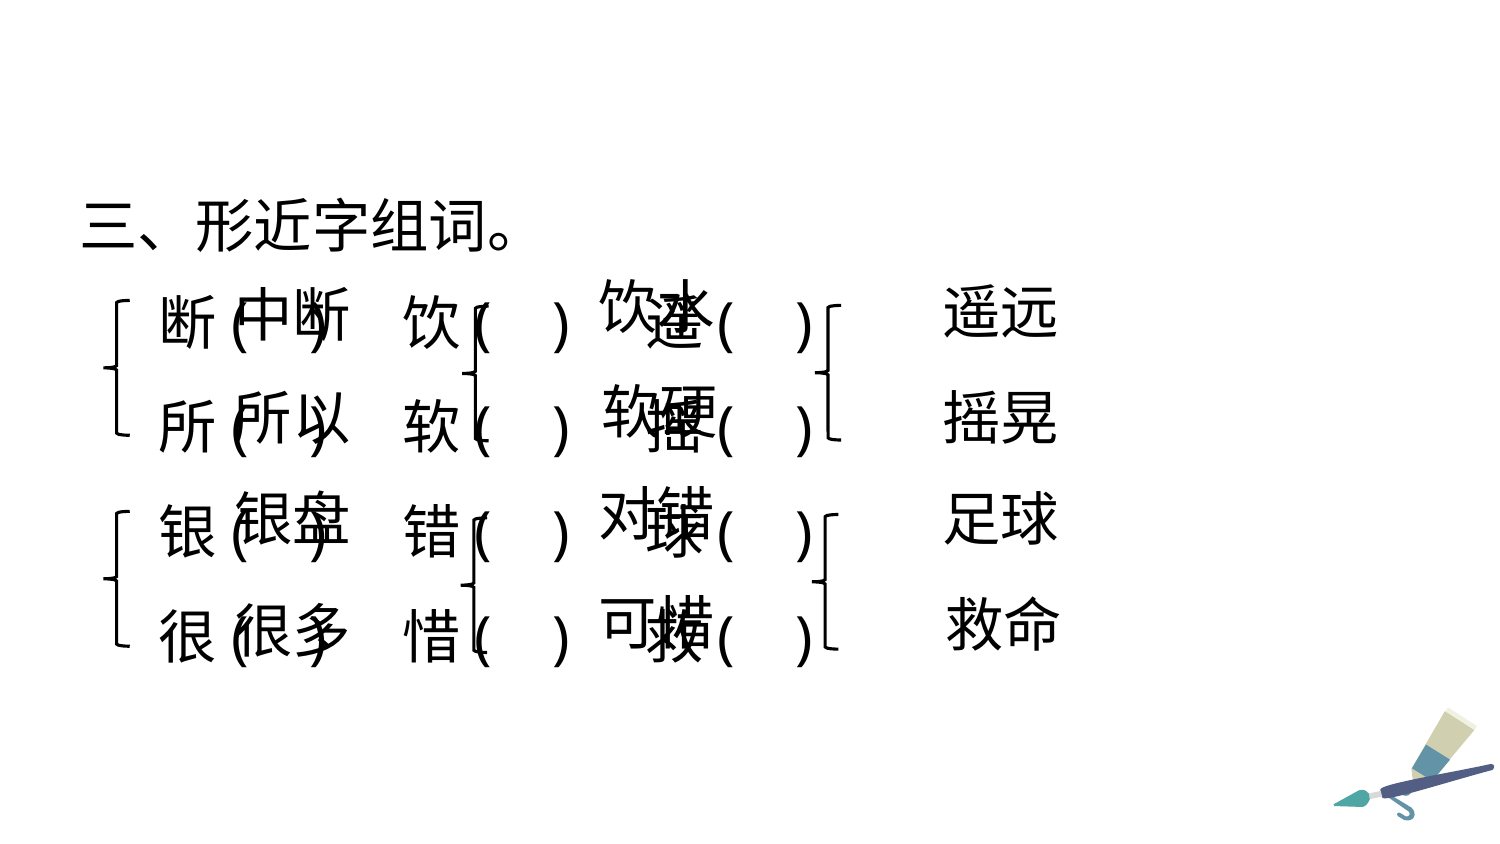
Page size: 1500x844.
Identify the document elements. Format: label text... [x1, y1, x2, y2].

text_box [811, 513, 839, 650]
text_box 饮水 [583, 262, 730, 348]
text_box 对错 [583, 469, 731, 555]
text_box [462, 305, 489, 442]
text_box 所以 [219, 373, 366, 459]
text_box 软硬 [586, 367, 733, 453]
text_box 足球 [927, 474, 1075, 560]
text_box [1358, 708, 1481, 844]
text_box [814, 304, 842, 441]
text_box 救命 [930, 580, 1078, 666]
text_box 中断 [219, 270, 366, 355]
text_box 可惜 [583, 578, 731, 664]
text_box [103, 510, 130, 647]
text_box 很多 [219, 586, 366, 672]
text_box 三、形近字组词。 [64, 146, 644, 266]
text_box [460, 517, 488, 654]
text_box [103, 299, 130, 436]
text_box 摇晃 [927, 373, 1074, 459]
text_box 银盘 [219, 474, 366, 560]
text_box 遥远 [927, 268, 1074, 353]
text_box 断( ) 饮( ) 遥( ) 所( ) 软( ) 摇( ) 银( ) 错( ) 球( ) 很( ) 惜( ) 救( ) [143, 243, 1500, 678]
